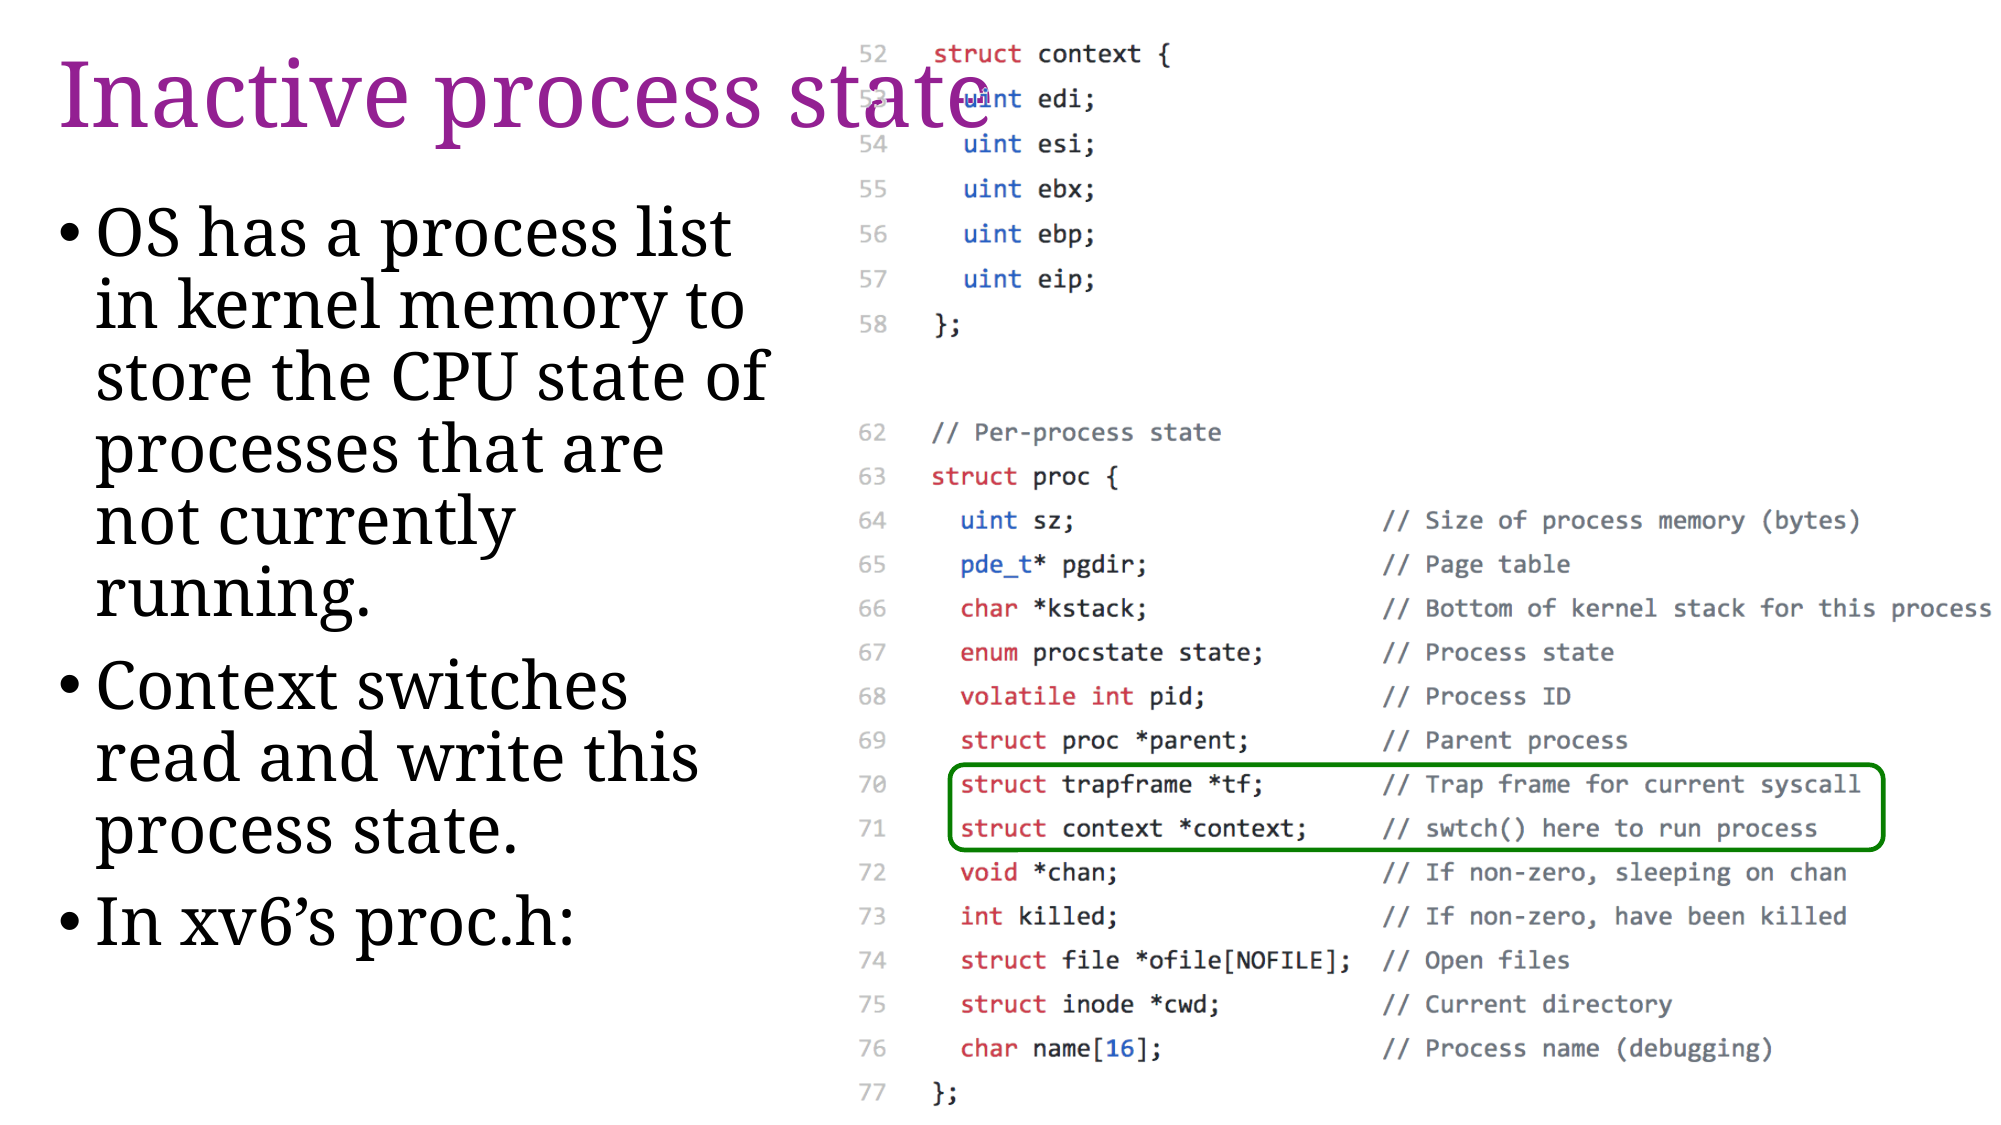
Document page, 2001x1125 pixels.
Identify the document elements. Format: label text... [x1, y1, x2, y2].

picture [845, 409, 2000, 1125]
list OS has a process list in kernel memory to store the CPU state of processes that are not currently running. Context switches read and write this process state. In xv6’s proc.h: [43, 191, 791, 1091]
title Inactive process state [43, 25, 1953, 171]
picture [845, 31, 1225, 352]
